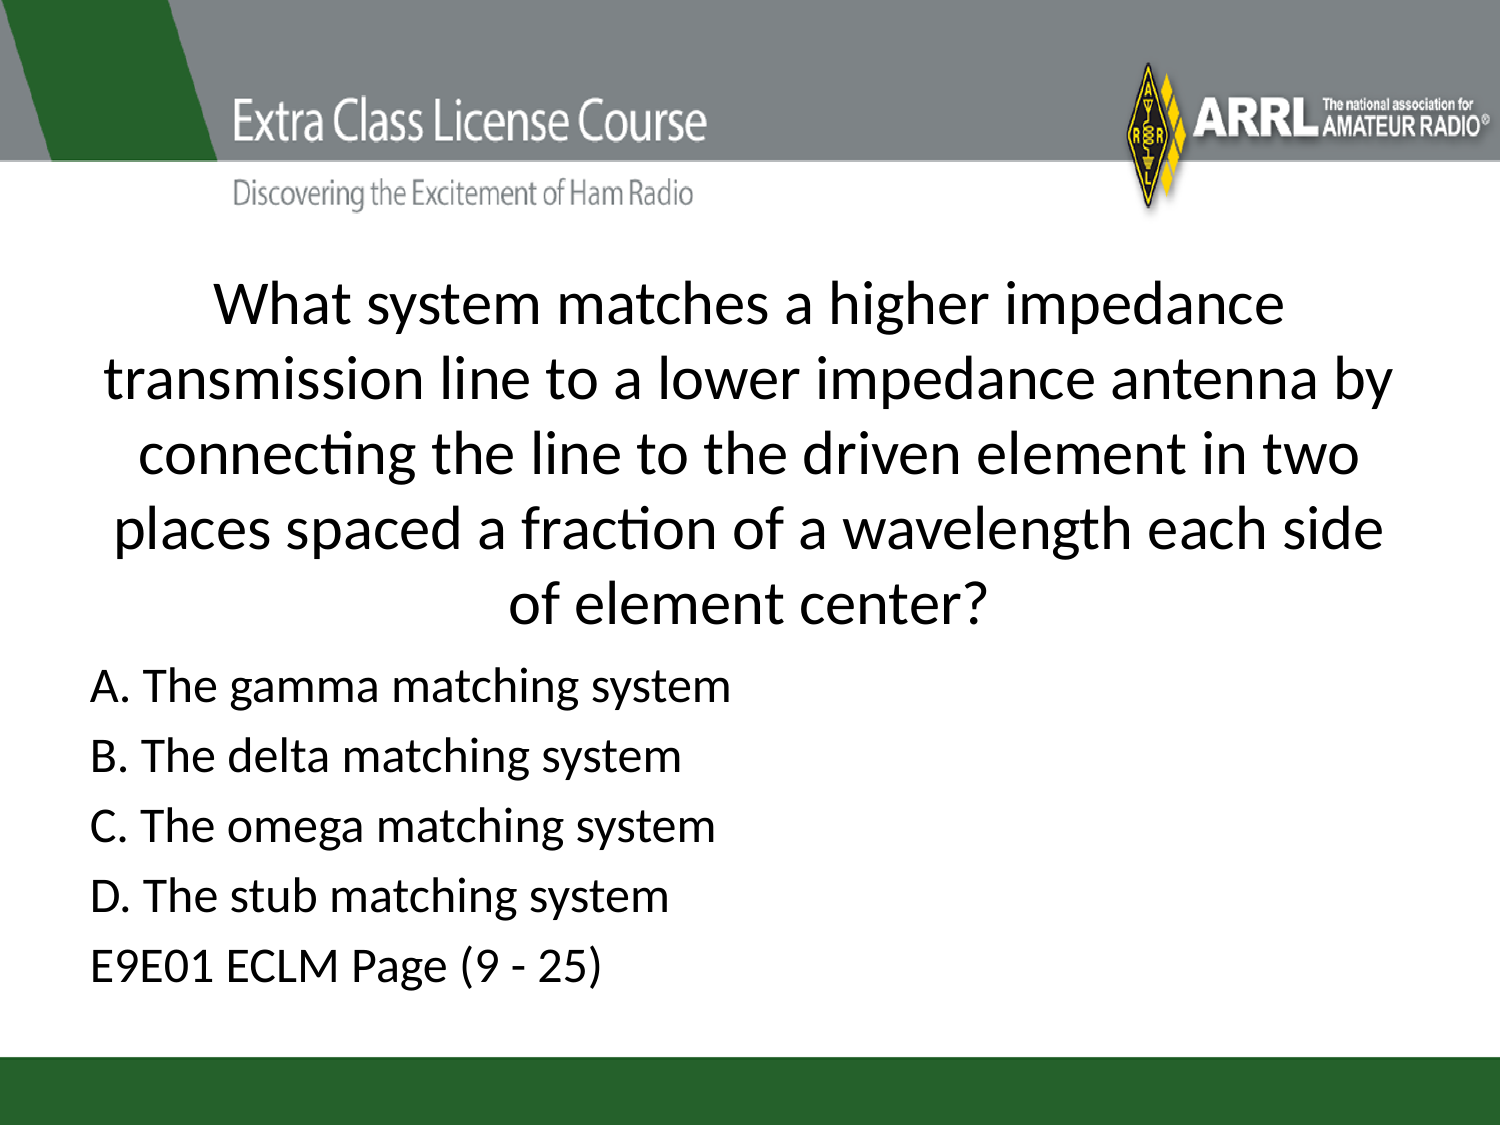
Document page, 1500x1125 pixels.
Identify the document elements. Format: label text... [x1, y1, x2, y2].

list A. The gamma matching system B. The delta matching system C. The omega matching system D. The stub matching system E9E01 ECLM Page (9 - 25) [75, 645, 1425, 1020]
title What system matches a higher impedance transmission line to a lower impedance antenna by connecting the line to the driven element in two places spaced a fraction of a wavelength each side of element center? [75, 254, 1425, 435]
picture [0, 0, 1500, 1125]
